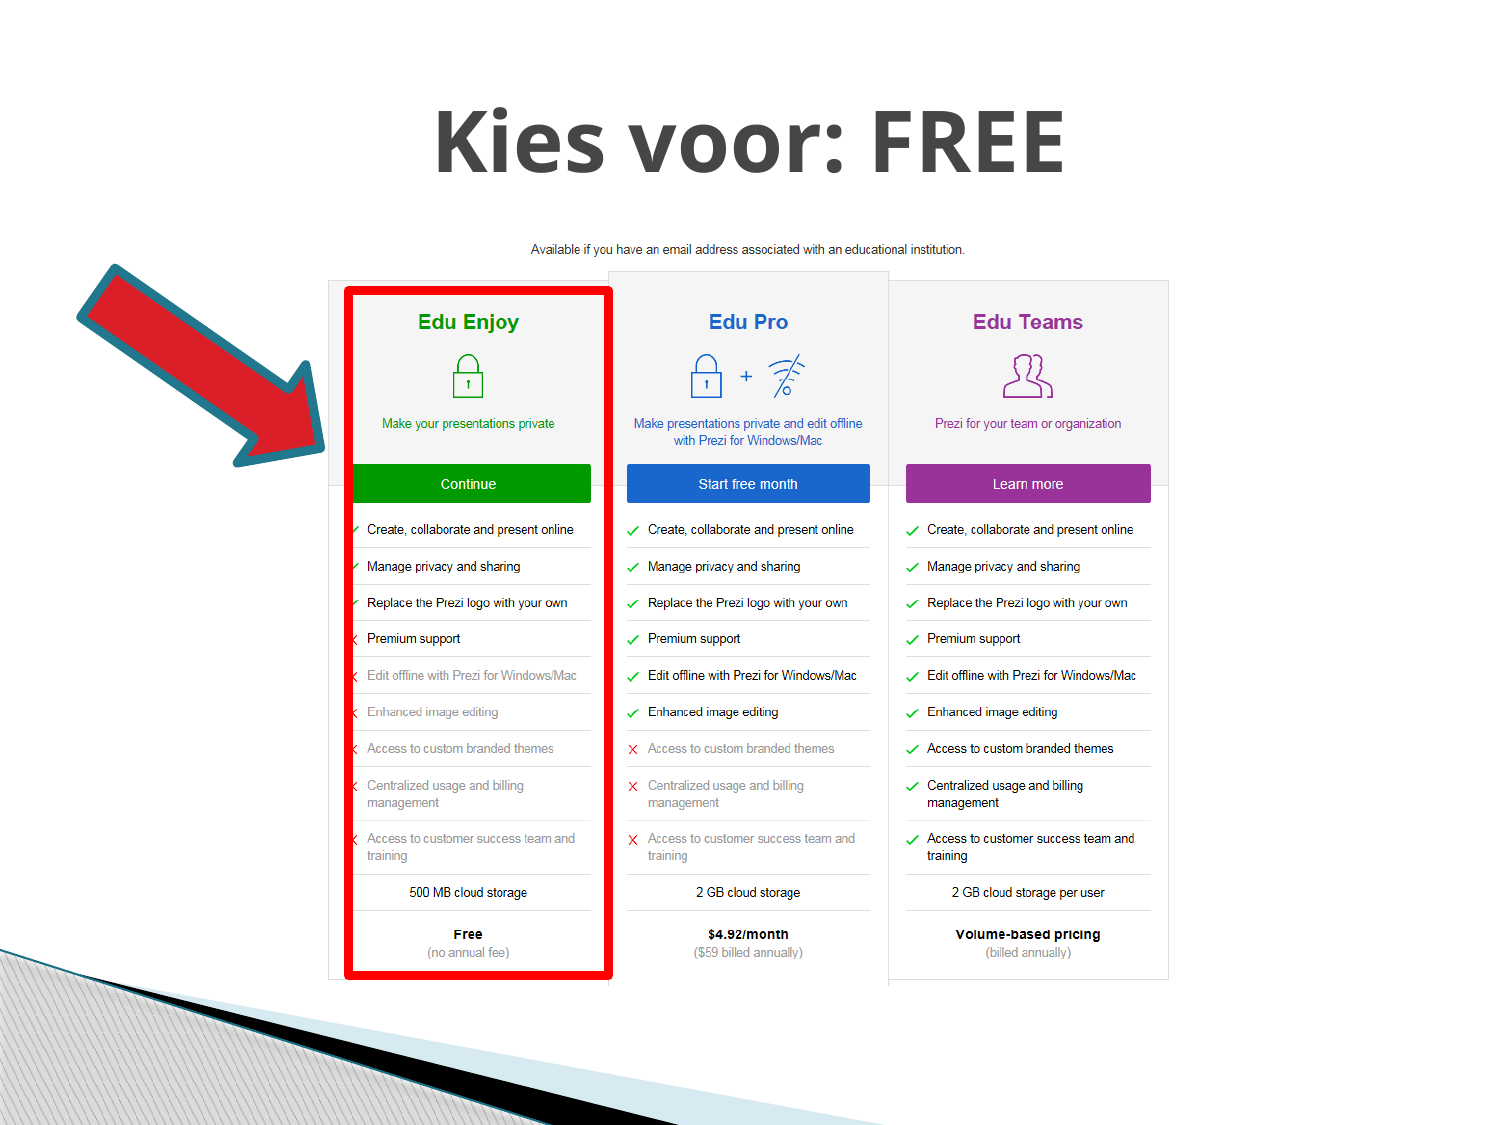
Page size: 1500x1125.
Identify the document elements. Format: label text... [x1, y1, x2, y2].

title Kies voor: FREE [75, 45, 1425, 233]
text_box [76, 263, 309, 468]
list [314, 242, 1186, 986]
